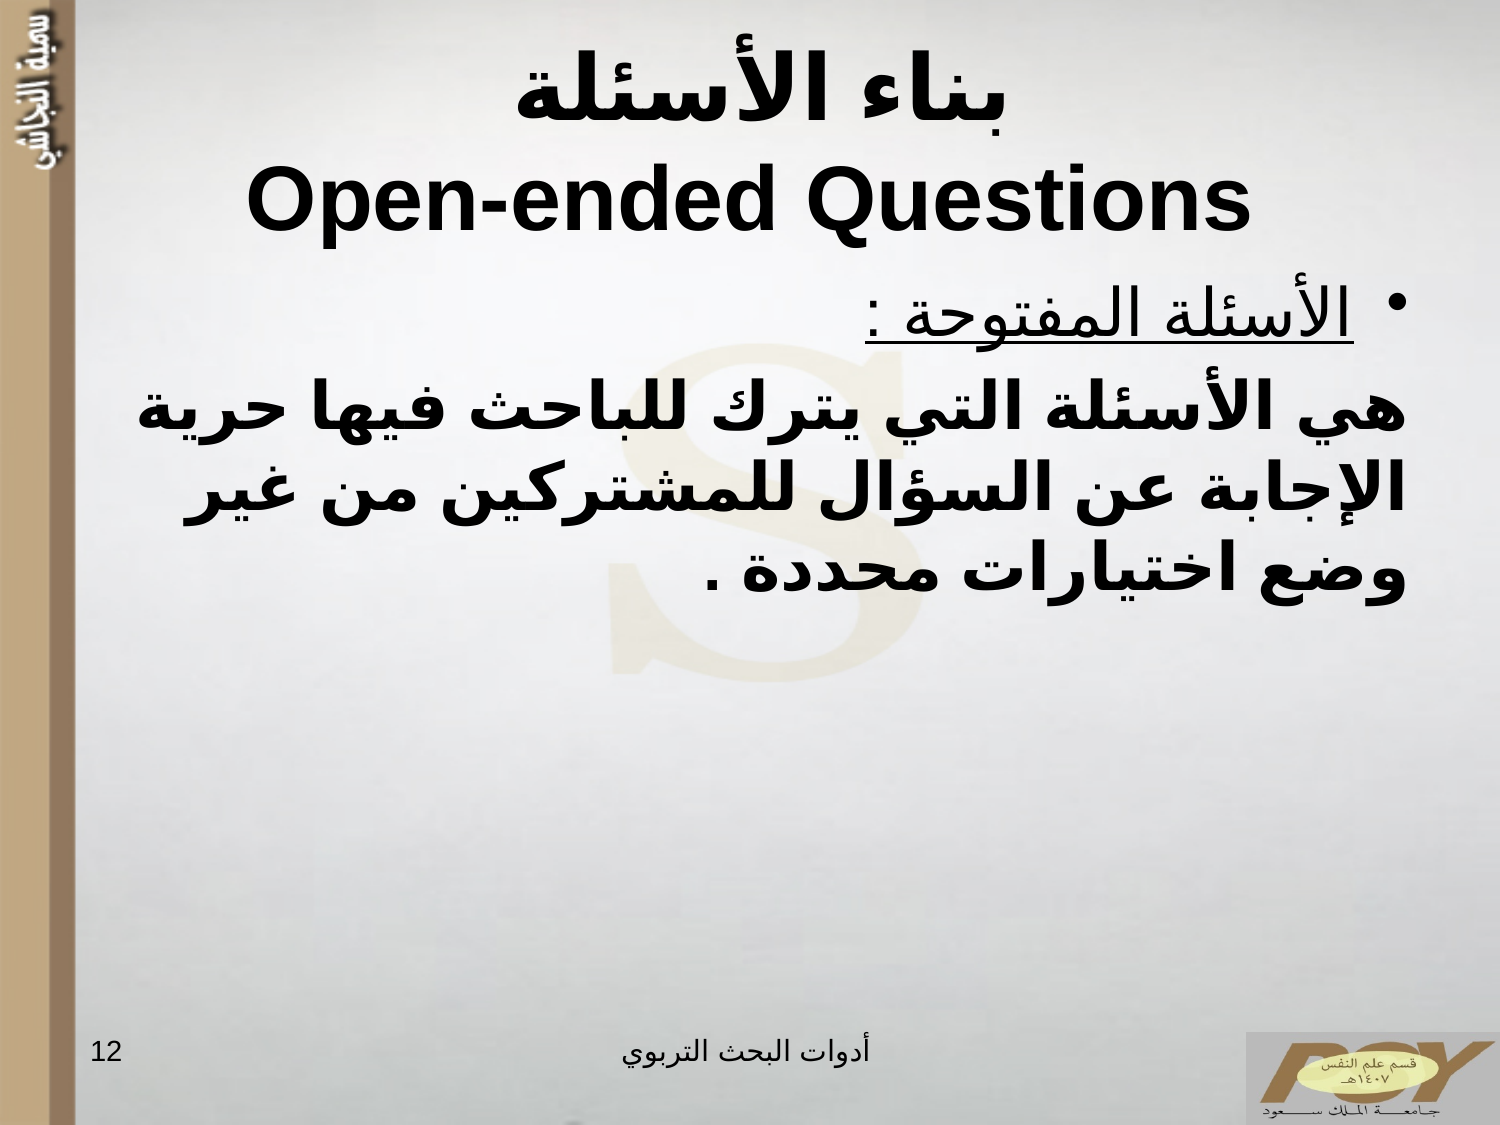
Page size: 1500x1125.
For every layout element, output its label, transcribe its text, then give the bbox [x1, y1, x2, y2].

footer أدوات البحث التربوي [512, 1024, 988, 1103]
title بناء الأسئلة Open-ended Questions [75, 45, 1425, 233]
picture [0, 0, 1500, 1125]
list الأسئلة المفتوحة : هي الأسئلة التي يترك للباحث فيها حرية الإجابة عن السؤال للمشتركين من غير وضع اختيارات محددة . [75, 262, 1425, 1005]
slide_number 12 [75, 1024, 425, 1103]
